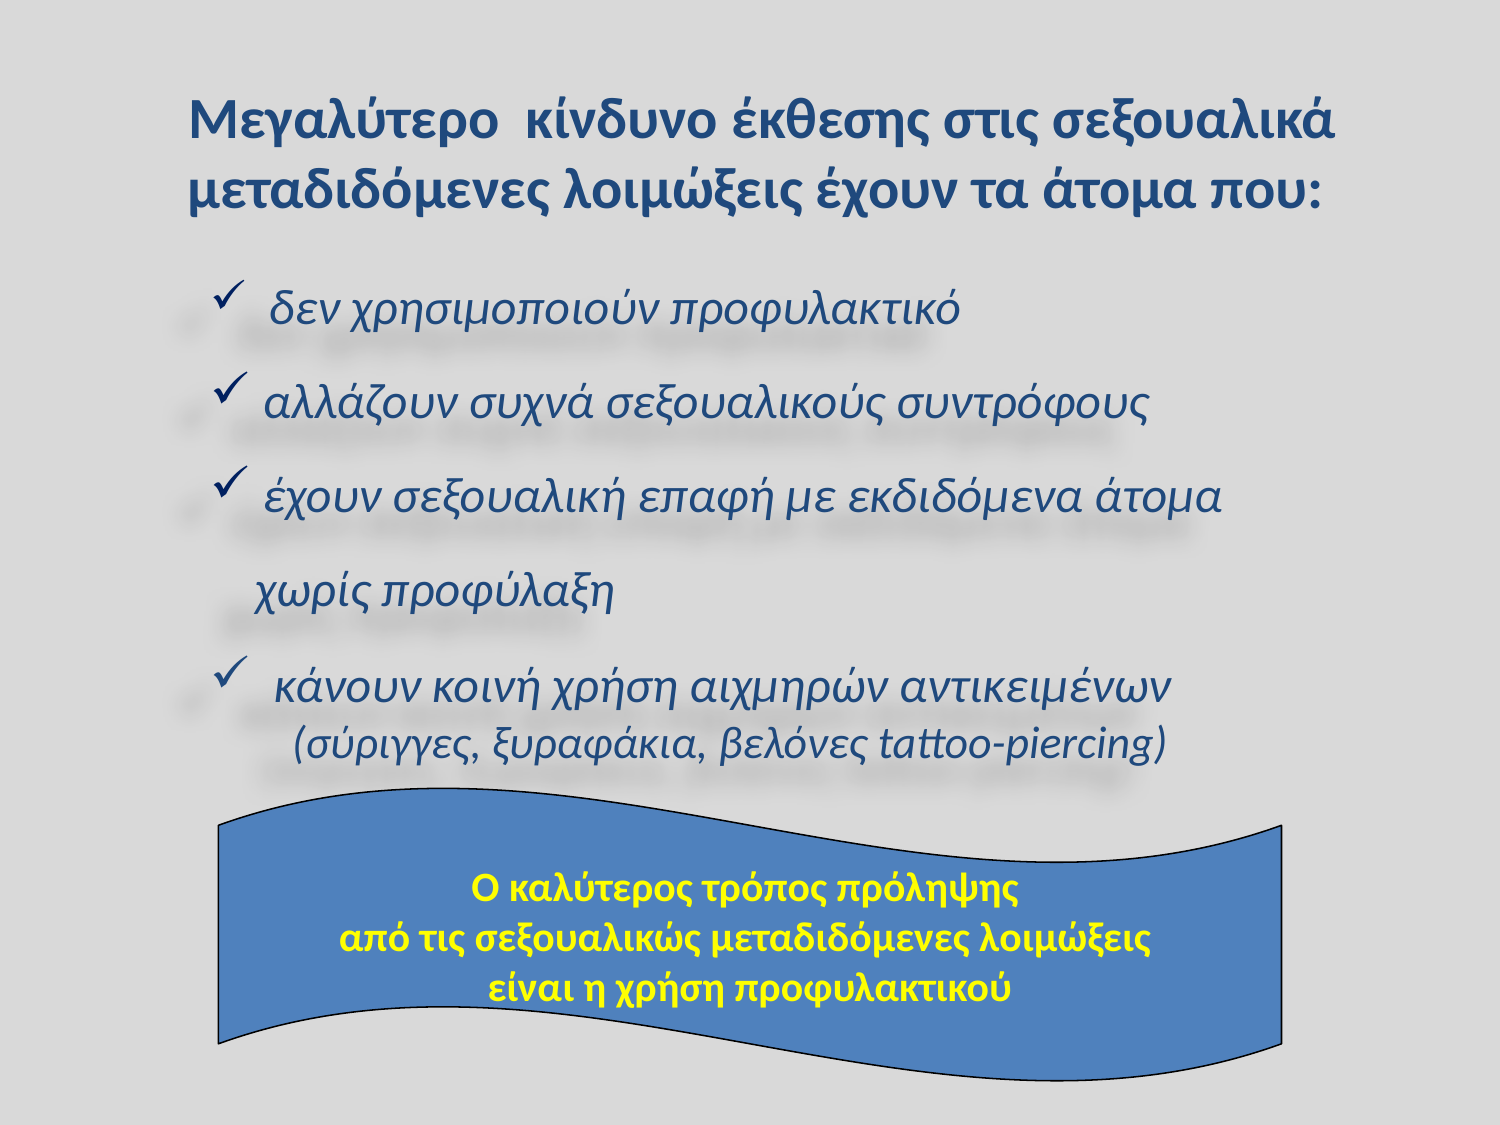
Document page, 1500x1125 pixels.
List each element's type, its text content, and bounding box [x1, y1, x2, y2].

title Μεγαλύτερο κίνδυνο έκθεσης στις σεξουαλικά μεταδιδόμενες λοιμώξεις έχουν τα άτομα που: [124, 49, 1401, 251]
text_box Ο καλύτερος τρόπος πρόληψης από τις σεξουαλικώς μεταδιδόμενες λοιμώξεις είναι η χρήση προφυλακτικού [218, 788, 1282, 1081]
subtitle δεν χρησιμοποιούν προφυλακτικό αλλάζουν συχνά σεξουαλικούς συντρόφους έχουν σεξουαλική επαφή με εκδιδόμενα άτομα χωρίς προφύλαξη κάνουν κοινή χρήση αιχμηρών αντικειμένων (σύριγγες, ξυραφάκια, βελόνες tattoo-piercing) [194, 243, 1389, 841]
